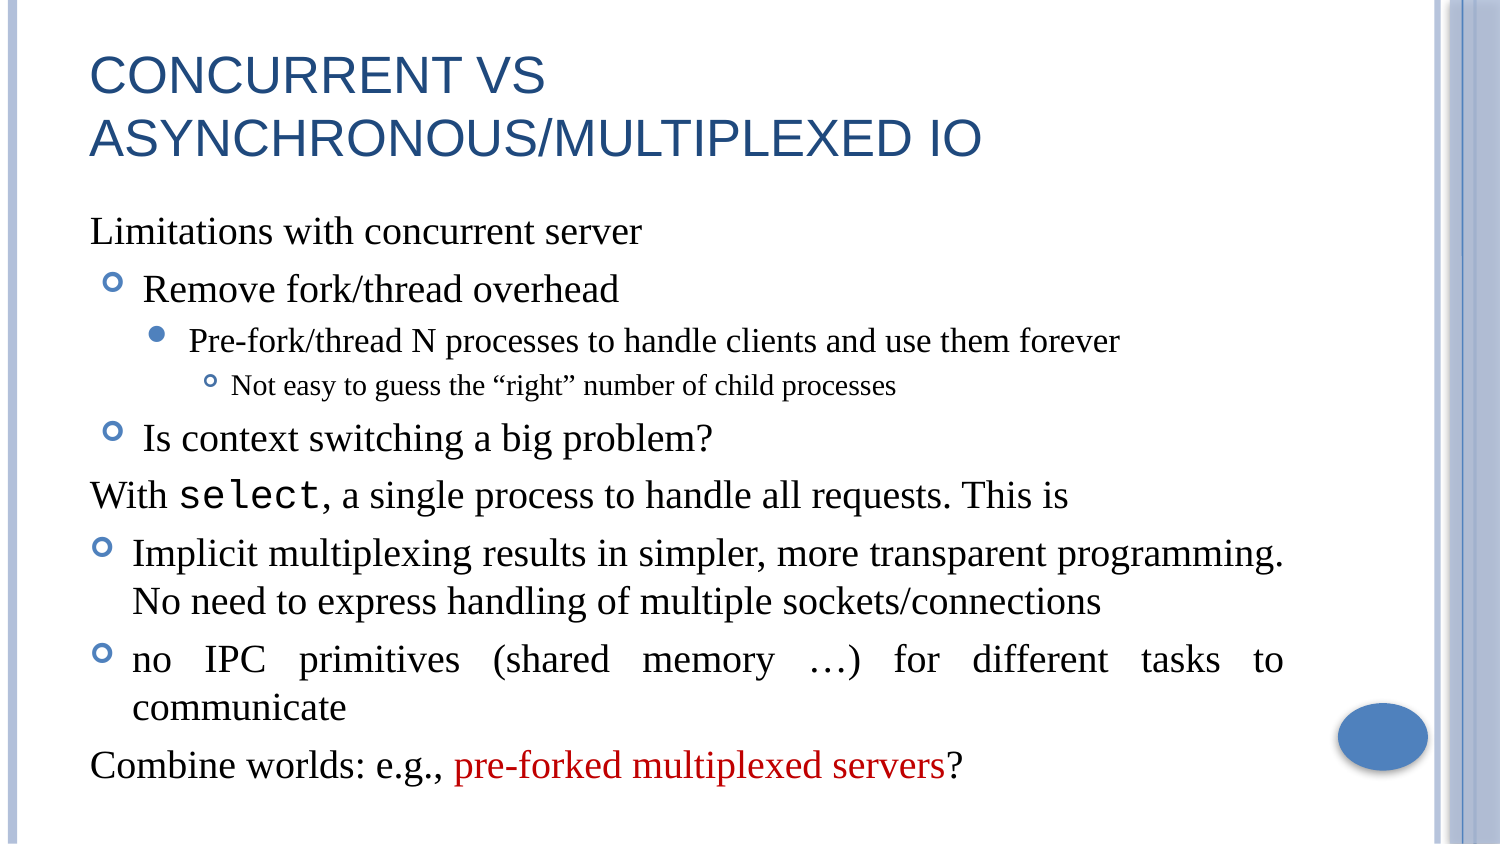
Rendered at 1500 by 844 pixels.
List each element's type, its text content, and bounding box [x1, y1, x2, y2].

list Limitations with concurrent server Remove fork/thread overhead Pre-fork/thread N processes to handle clients and use them forever Not easy to guess the “right” number of child processes Is context switching a big problem? With select, a single process to handle all requests. This is Implicit multiplexing results in simpler, more transparent programming. No need to express handling of multiple sockets/connections no IPC primitives (shared memory …) for different tasks to communicate Combine worlds: e.g., pre-forked multiplexed servers? [75, 196, 1300, 797]
title Concurrent vs Asynchronous/Multiplexed IO [75, 33, 1325, 175]
